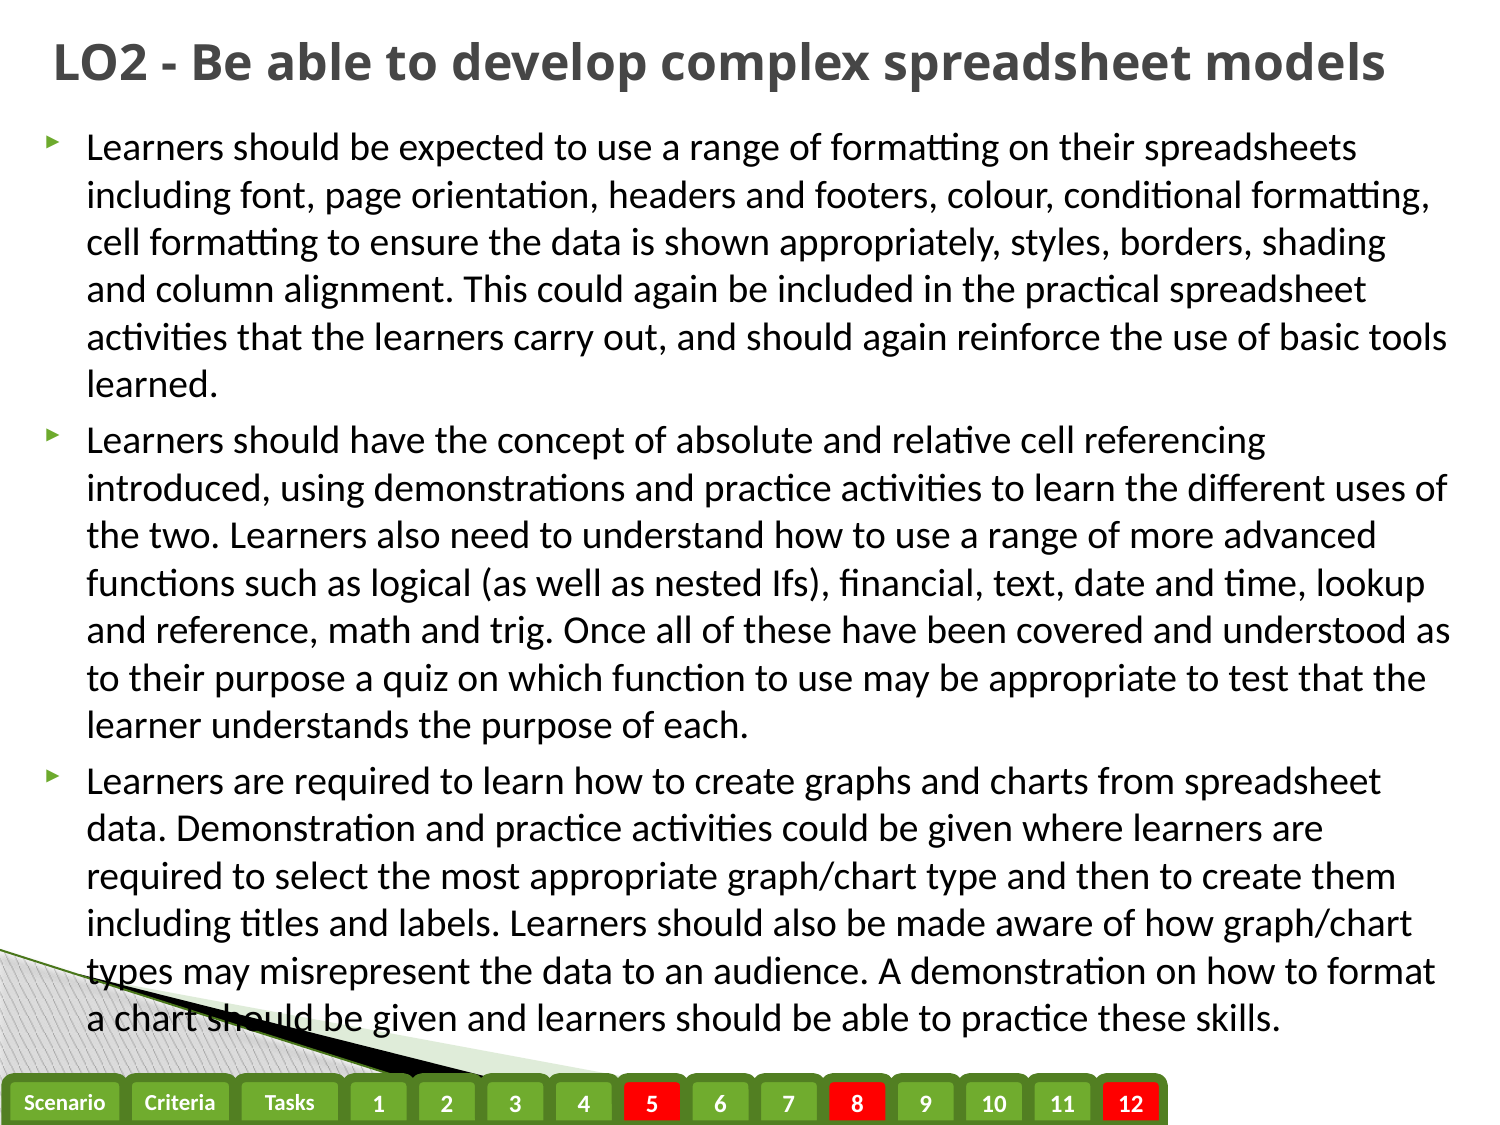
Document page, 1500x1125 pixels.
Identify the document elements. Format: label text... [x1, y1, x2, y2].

list Learners should be expected to use a range of formatting on their spreadsheets including font, page orientation, headers and footers, colour, conditional formatting, cell formatting to ensure the data is shown appropriately, styles, borders, shading and column alignment. This could again be included in the practical spreadsheet activities that the learners carry out, and should again reinforce the use of basic tools learned. Learners should have the concept of absolute and relative cell referencing introduced, using demonstrations and practice activities to learn the different uses of the two. Learners also need to understand how to use a range of more advanced functions such as logical (as well as nested Ifs), financial, text, date and time, lookup and reference, math and trig. Once all of these have been covered and understood as to their purpose a quiz on which function to use may be appropriate to test that the learner understands the purpose of each. Learners are required to learn how to create graphs and charts from spreadsheet data. Demonstration and practice activities could be given where learners are required to select the most appropriate graph/chart type and then to create them including titles and labels. Learners should also be made aware of how graph/chart types may misrepresent the data to an audience. A demonstration on how to format a chart should be given and learners should be able to practice these skills. [29, 113, 1471, 1059]
title LO2 - Be able to develop complex spreadsheet models [37, 19, 1471, 102]
